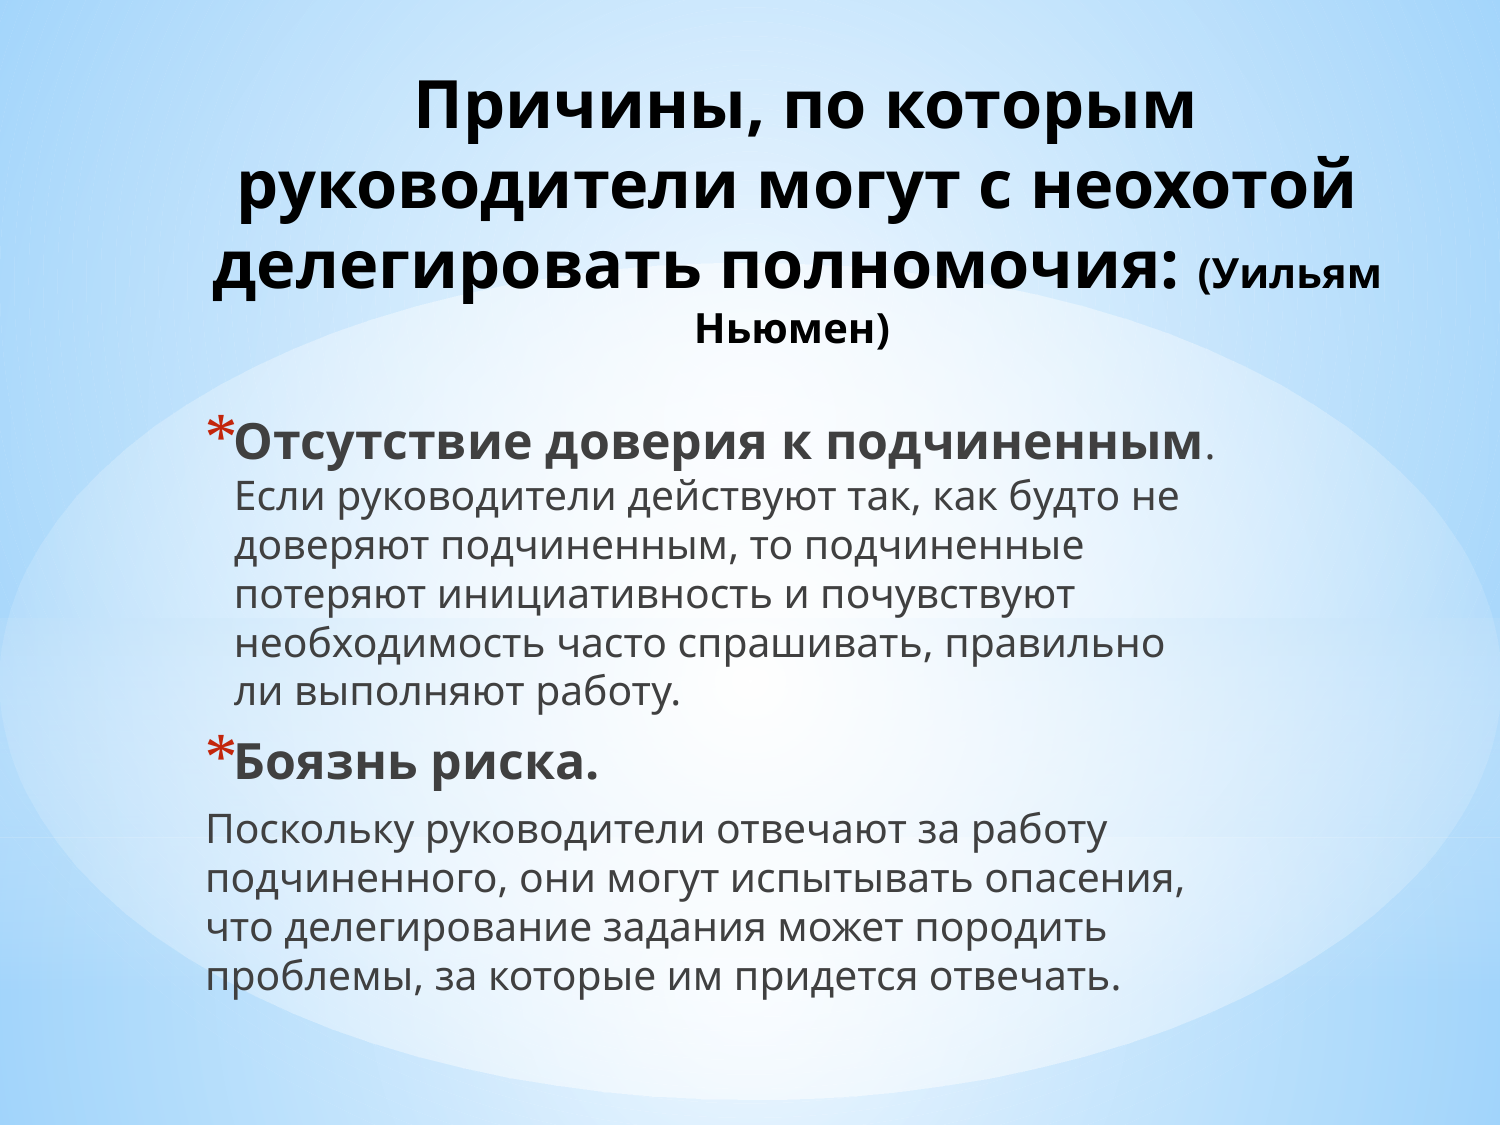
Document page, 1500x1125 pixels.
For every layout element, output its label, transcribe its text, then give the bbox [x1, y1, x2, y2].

list Отсутствие доверия к подчиненным. Если руководители действуют так, как будто не доверяют подчиненным, то подчиненные потеряют инициативность и почувствуют необходимость часто спрашивать, правильно ли выполняют работу. Боязнь риска. Поскольку руководители отвечают за работу подчиненного, они могут испытывать опасения, что делегирование задания может породить проблемы, за которые им придется отвечать. [183, 338, 1233, 1027]
title Причины, по которым руководители могут с неохотой делегировать полномочия: (Уильям Ньюмен) [123, 54, 1471, 256]
